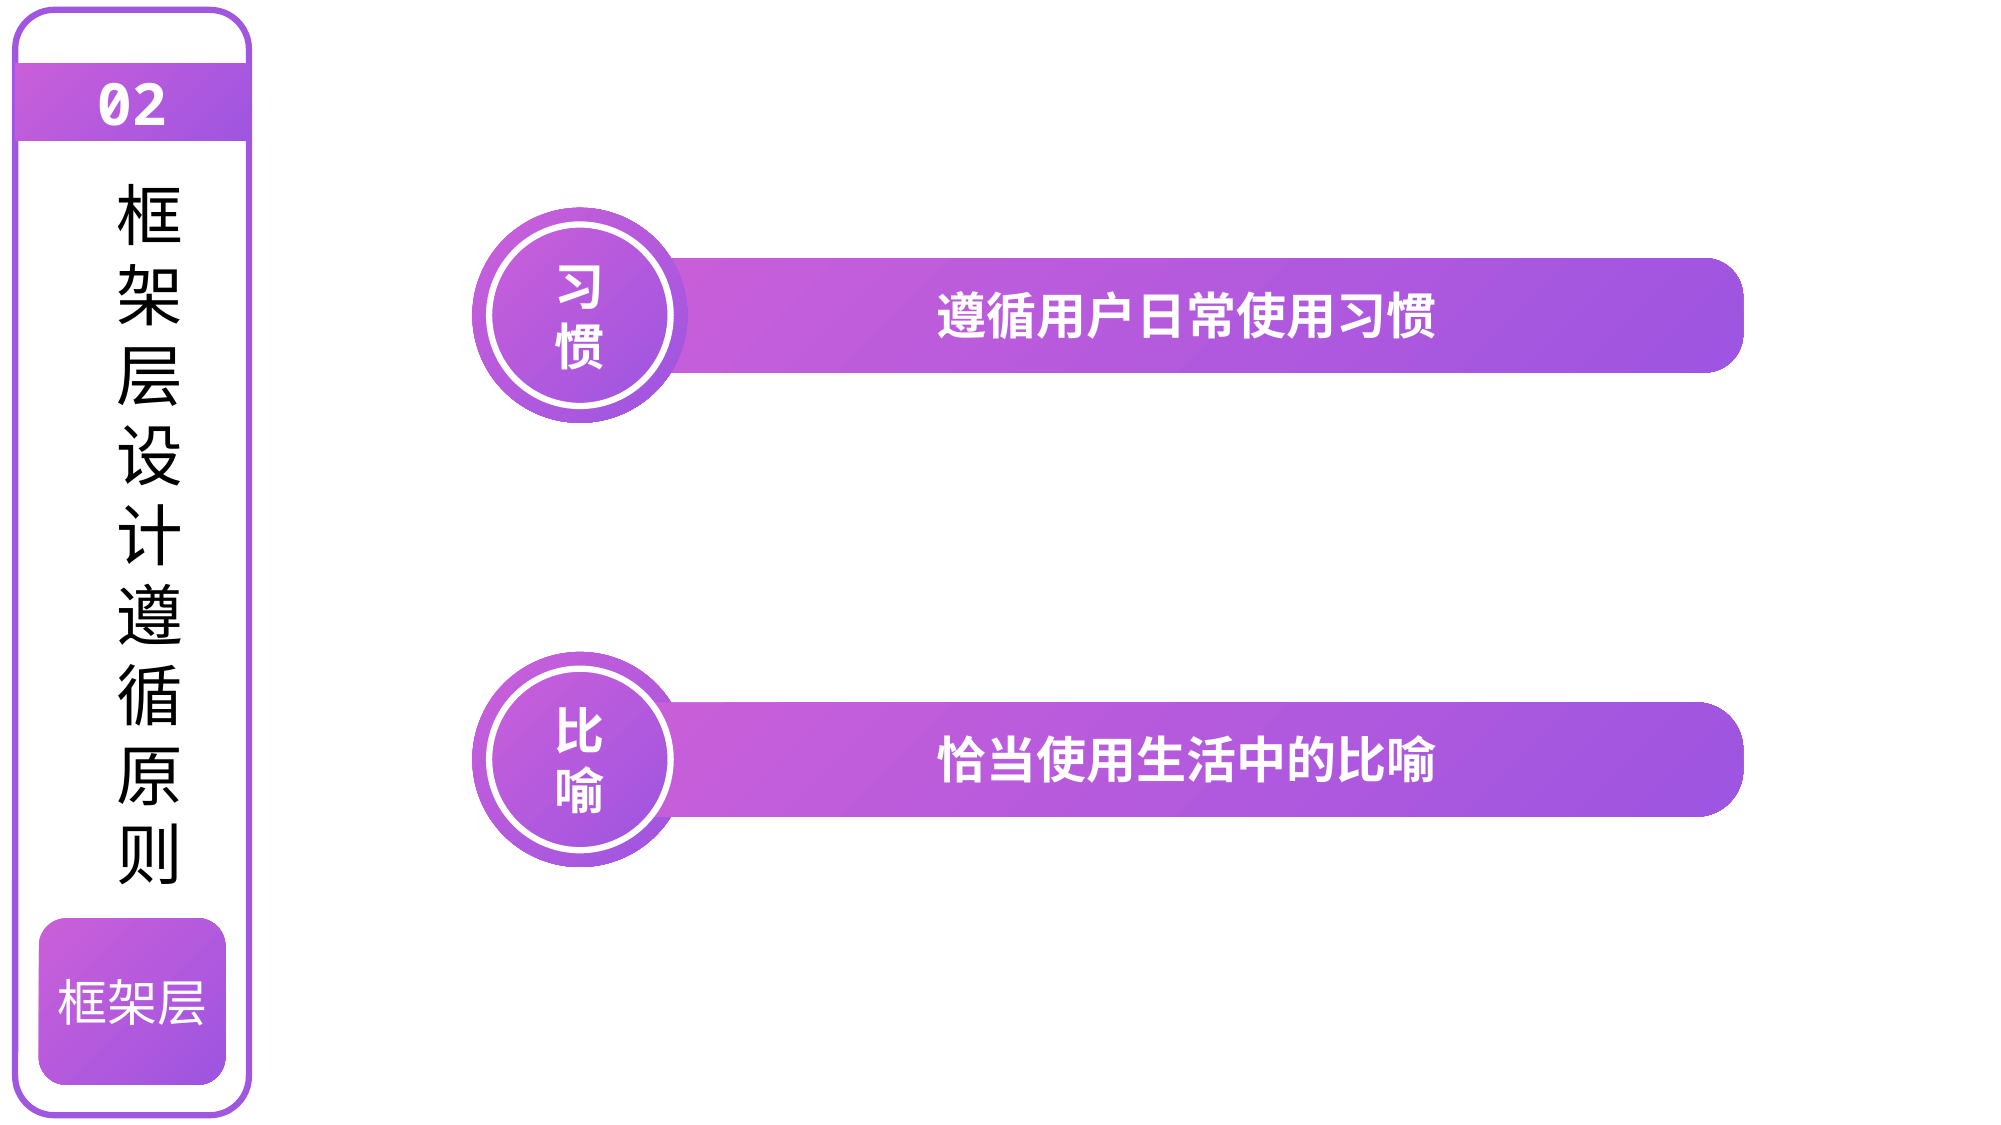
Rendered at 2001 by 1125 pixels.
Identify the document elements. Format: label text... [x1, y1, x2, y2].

text_box 框架层设计遵循原则 [101, 166, 161, 901]
text_box 02 [14, 63, 250, 142]
text_box [37, 917, 227, 1086]
text_box [471, 206, 689, 424]
text_box [652, 701, 1745, 818]
text_box 遵循用户日常使用习惯 [823, 277, 1549, 353]
text_box [14, 142, 250, 1117]
text_box [14, 8, 250, 63]
text_box [471, 650, 672, 869]
text_box 框架层 [39, 963, 225, 1039]
text_box 习惯 [488, 223, 672, 408]
text_box 恰当使用生活中的比喻 [823, 721, 1549, 797]
text_box 比喻 [488, 667, 672, 852]
text_box [672, 257, 1745, 374]
